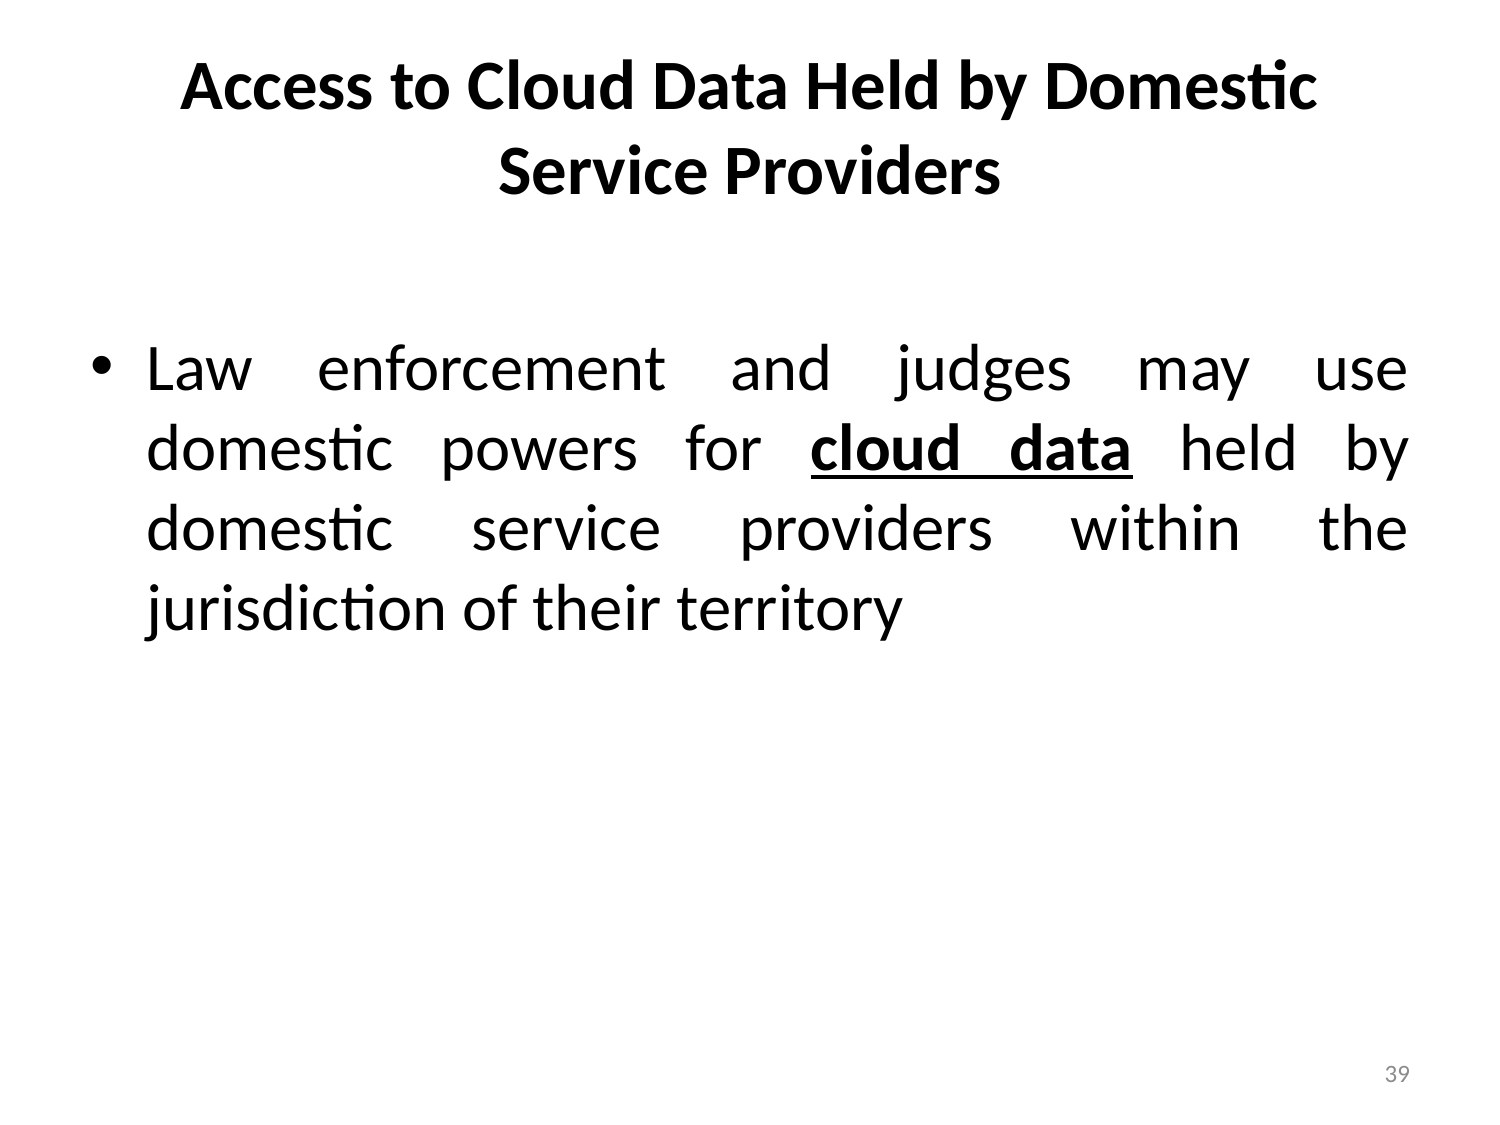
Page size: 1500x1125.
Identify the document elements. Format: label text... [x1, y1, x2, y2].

title Access to Cloud Data Held by Domestic Service Providers [75, 31, 1425, 188]
list Law enforcement and judges may use domestic powers for cloud data held by domestic service providers within the jurisdiction of their territory [75, 316, 1425, 1005]
slide_number 39 [1074, 1042, 1425, 1103]
